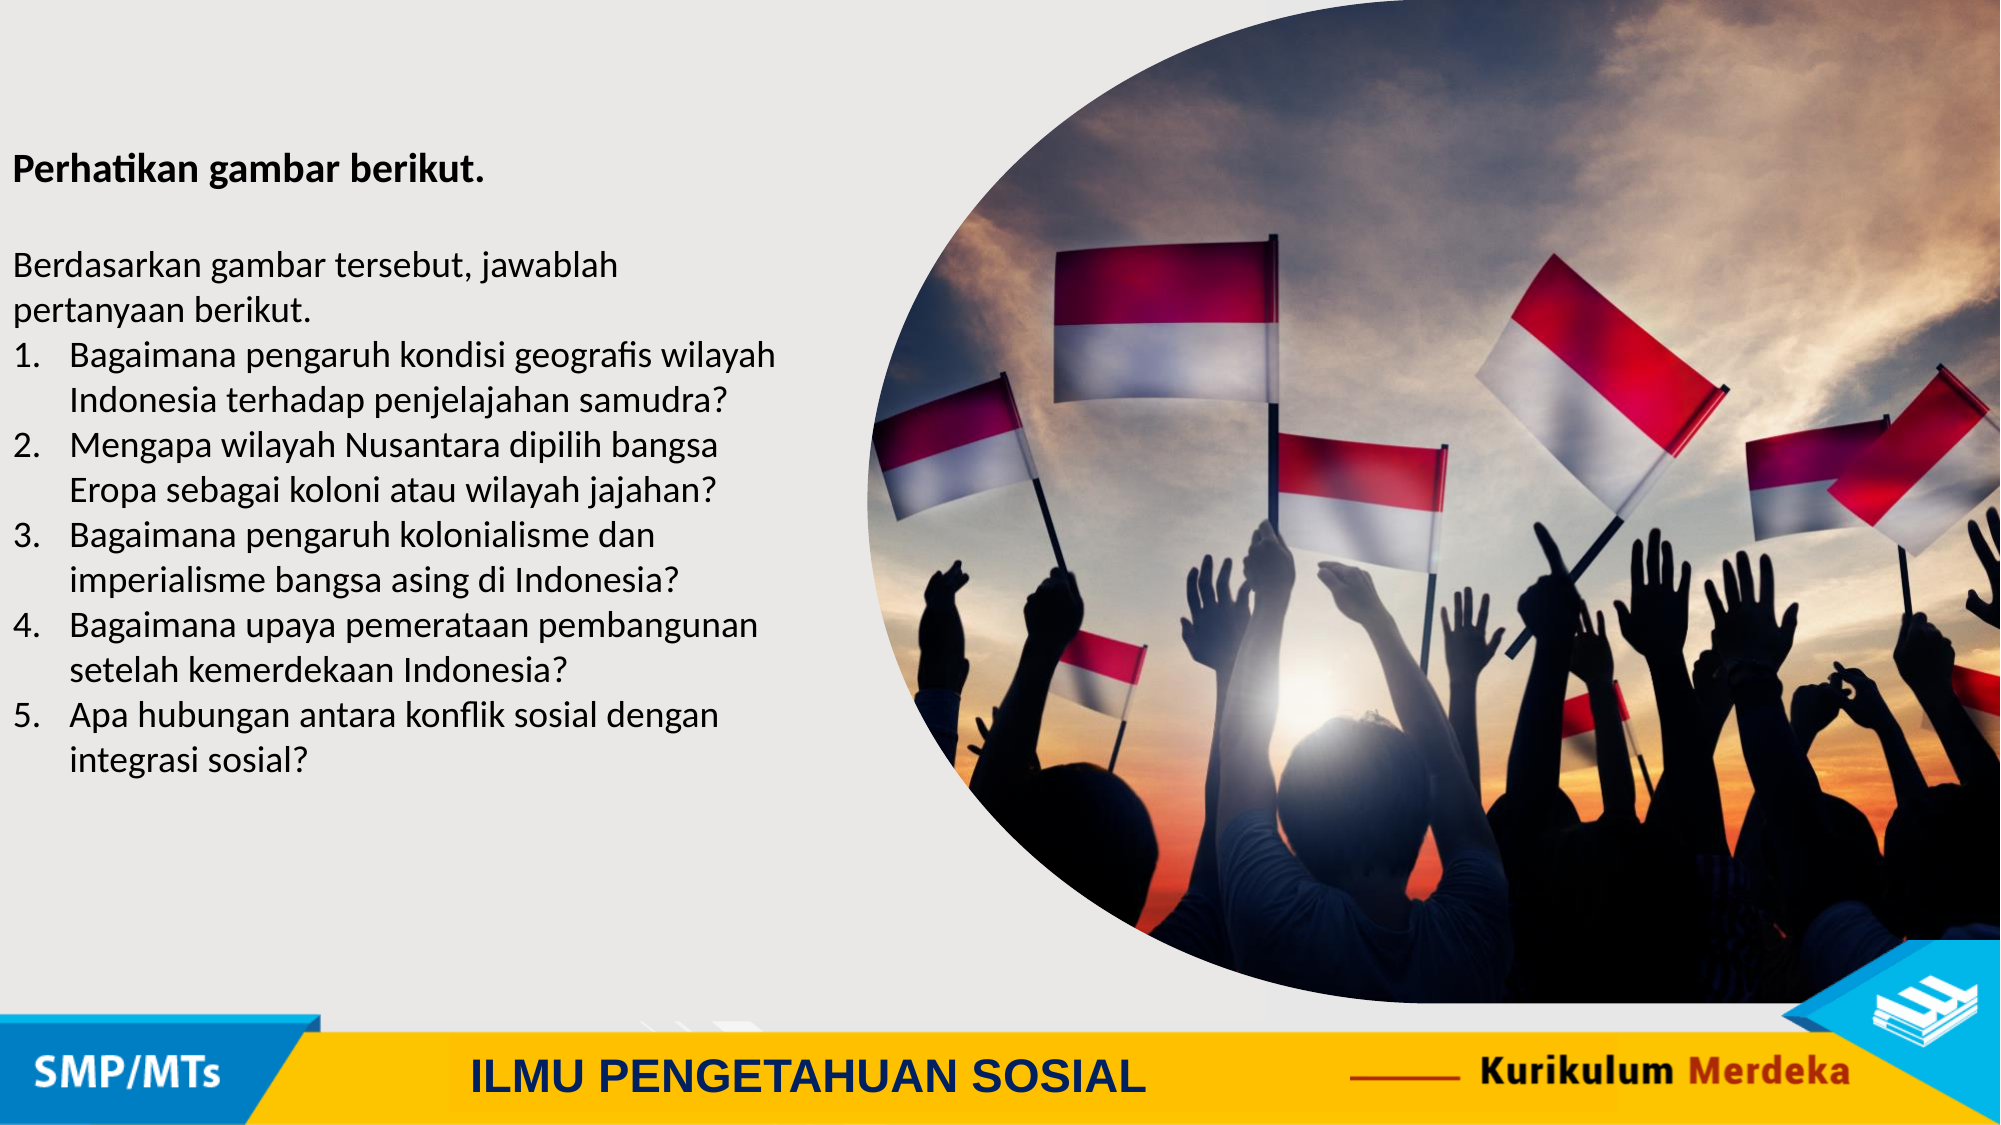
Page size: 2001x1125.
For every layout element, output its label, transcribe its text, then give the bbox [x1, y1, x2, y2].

text_box Berdasarkan gambar tersebut, jawablah pertanyaan berikut. Bagaimana pengaruh kondisi geografis wilayah Indonesia terhadap penjelajahan samudra? Mengapa wilayah Nusantara dipilih bangsa Eropa sebagai koloni atau wilayah jajahan? Bagaimana pengaruh kolonialisme dan imperialisme bangsa asing di Indonesia? Bagaimana upaya pemerataan pembangunan setelah kemerdekaan Indonesia? Apa hubungan antara konflik sosial dengan integrasi sosial? [0, 233, 795, 788]
text_box Perhatikan gambar berikut. [0, 133, 648, 199]
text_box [0, 940, 2000, 1125]
picture [867, 0, 2000, 940]
text_box [0, 0, 867, 940]
